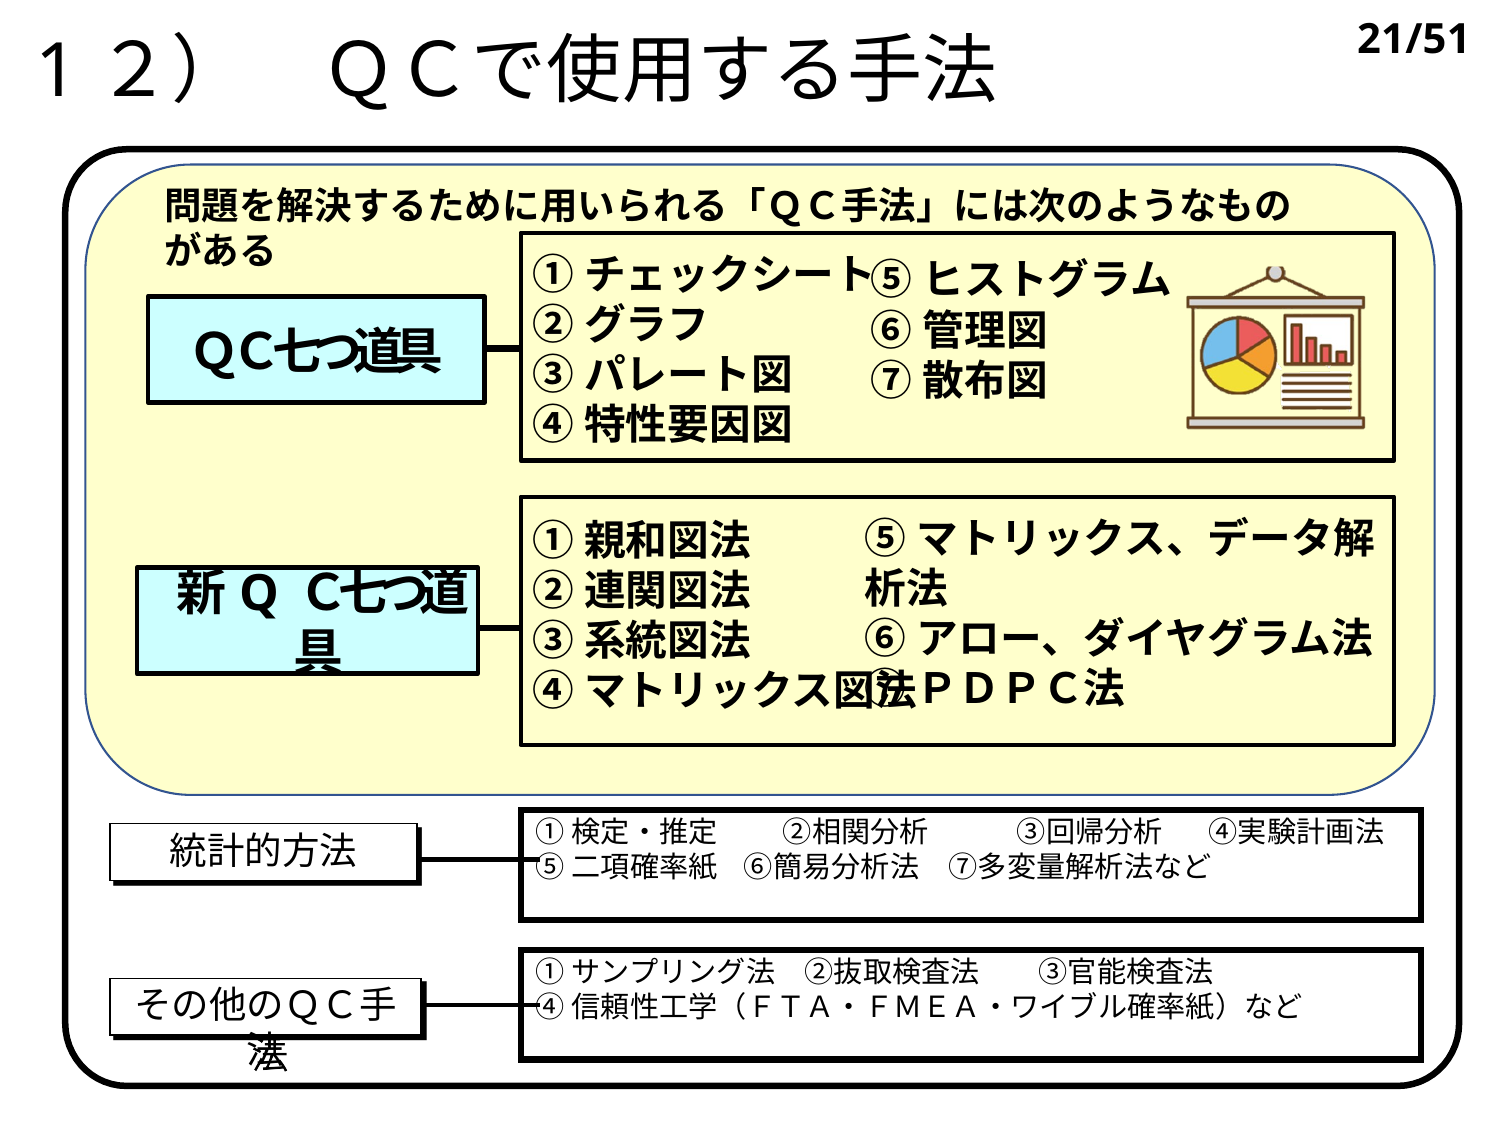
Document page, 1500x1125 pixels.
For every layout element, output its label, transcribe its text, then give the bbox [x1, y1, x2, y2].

text_box ⑤マトリックス、データ解析法 ⑥アロー、ダイヤグラム法 ⑦ＰＤＰＣ法 [865, 511, 1379, 712]
text_box ①サンプリング法 ②抜取検査法 ③官能検査法 ④信頼性工学（ＦＴＡ・ＦＭＥＡ・ワイブル確率紙）など [520, 949, 1421, 1060]
text_box 統計的方法 [109, 823, 417, 881]
text_box [541, 184, 1421, 397]
text_box ①親和図法 ②連関図法 ③系統図法 ④マトリックス図法 [532, 513, 924, 714]
text_box その他のＱＣ手法 [109, 978, 422, 1036]
text_box ①検定・推定 ②相関分析 ③回帰分析 ④実験計画法 ⑤二項確率紙 ⑥簡易分析法 ⑦多変量解析法など [520, 810, 1421, 920]
text_box ⑤ヒストグラム ⑥管理図 ⑦散布図 [870, 253, 1216, 404]
picture [1181, 263, 1376, 436]
text_box 新Q Ｃ七つ道具 [136, 567, 478, 674]
text_box ①チェックシート ②グラフ ③パレート図 ④特性要因図 [532, 247, 878, 449]
text_box Ｑ Ｃ七つ道具 [147, 296, 485, 403]
text_box [520, 496, 1394, 745]
title 1２） ＱＣで使用する手法 [33, 0, 1079, 167]
text_box [65, 149, 1460, 1086]
text_box 問題を解決するために用いられる「ＱＣ手法」には次のようなものがある [149, 174, 1307, 224]
text_box 21/51 [1357, 18, 1500, 62]
text_box [520, 232, 1394, 461]
